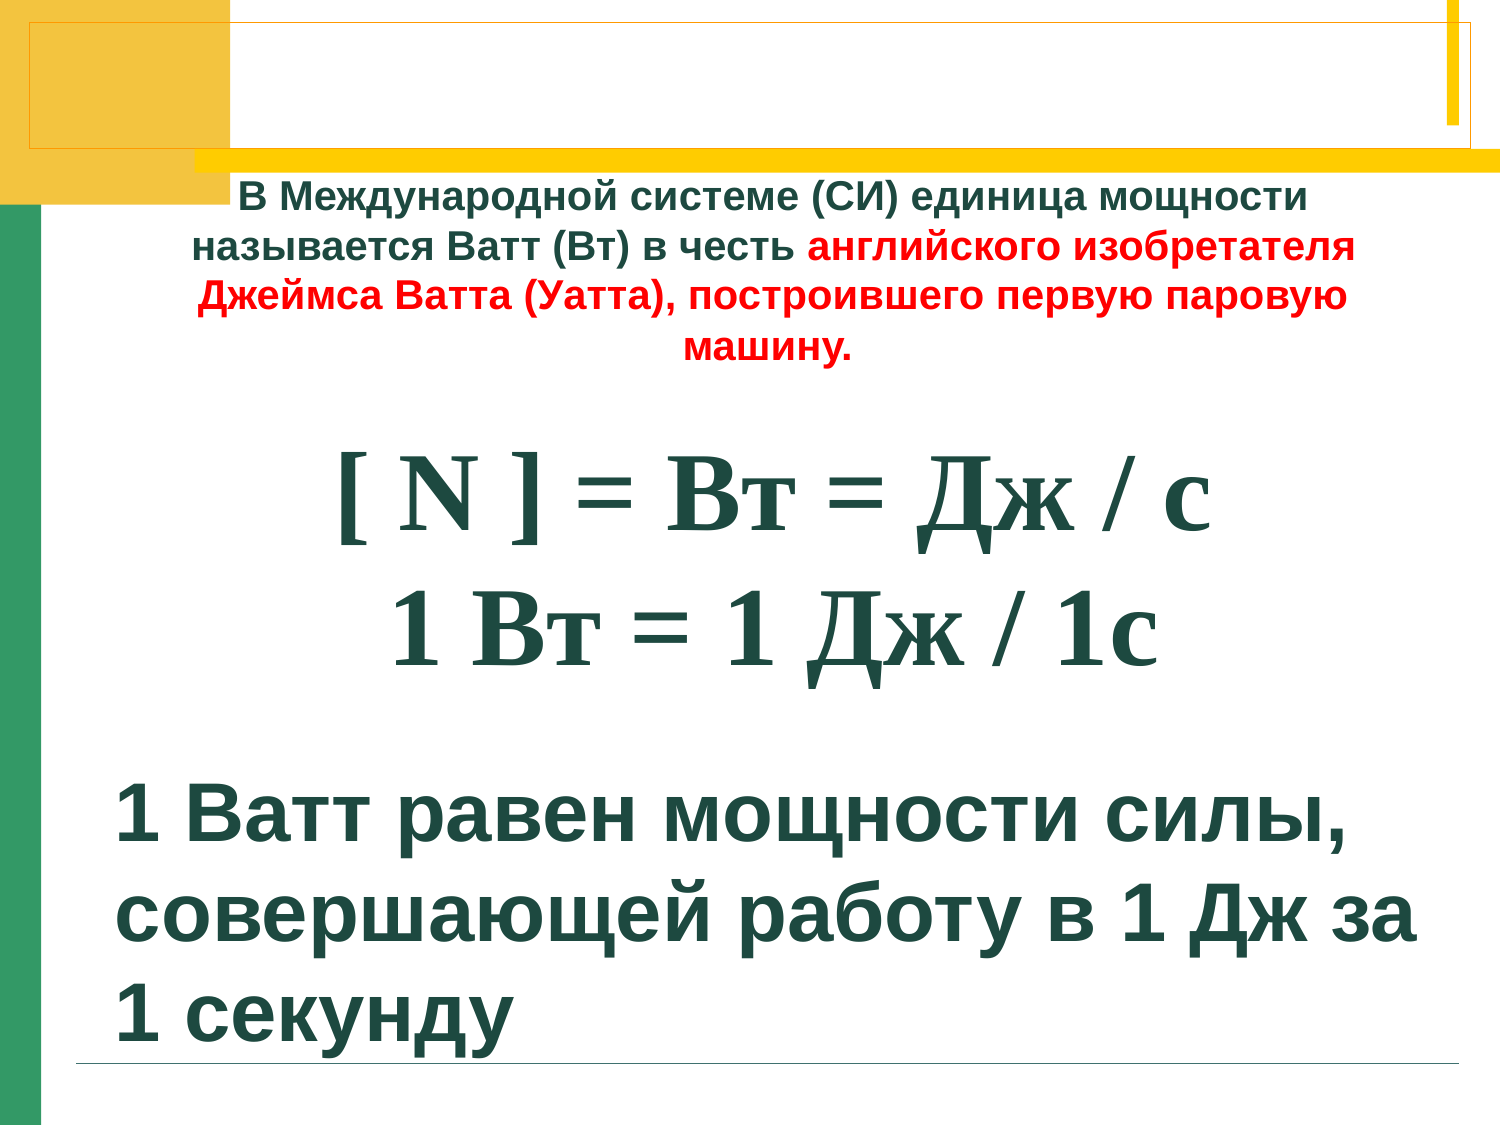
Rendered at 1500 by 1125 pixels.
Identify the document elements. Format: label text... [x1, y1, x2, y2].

text_box В Международной системе (СИ) единица мощности называется Ватт (Вт) в честь английского изобретателя Джеймса Ватта (Уатта), построившего первую паровую машину. [ N ] = Вт = Дж / c 1 Вт = 1 Дж / 1с 1 Ватт равен мощности силы, совершающей работу в 1 Дж за 1 секунду [100, 160, 1447, 1066]
